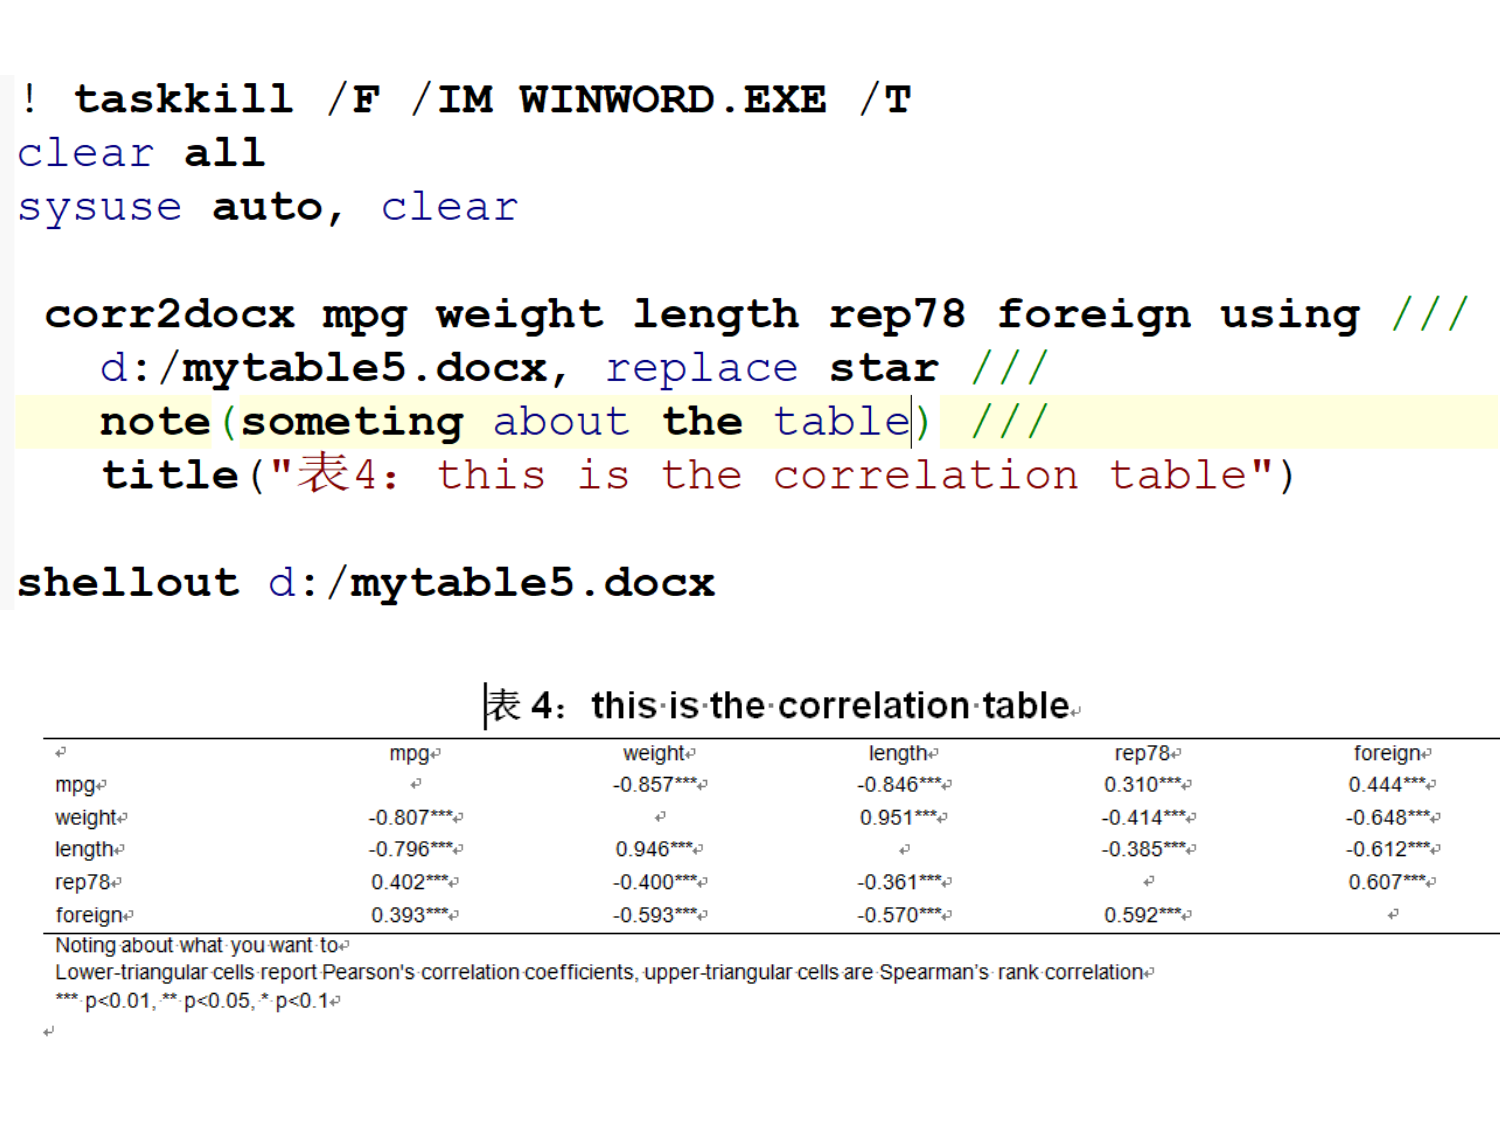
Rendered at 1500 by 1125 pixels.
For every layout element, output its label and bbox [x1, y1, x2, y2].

picture [0, 74, 1498, 610]
picture [0, 680, 1500, 1047]
